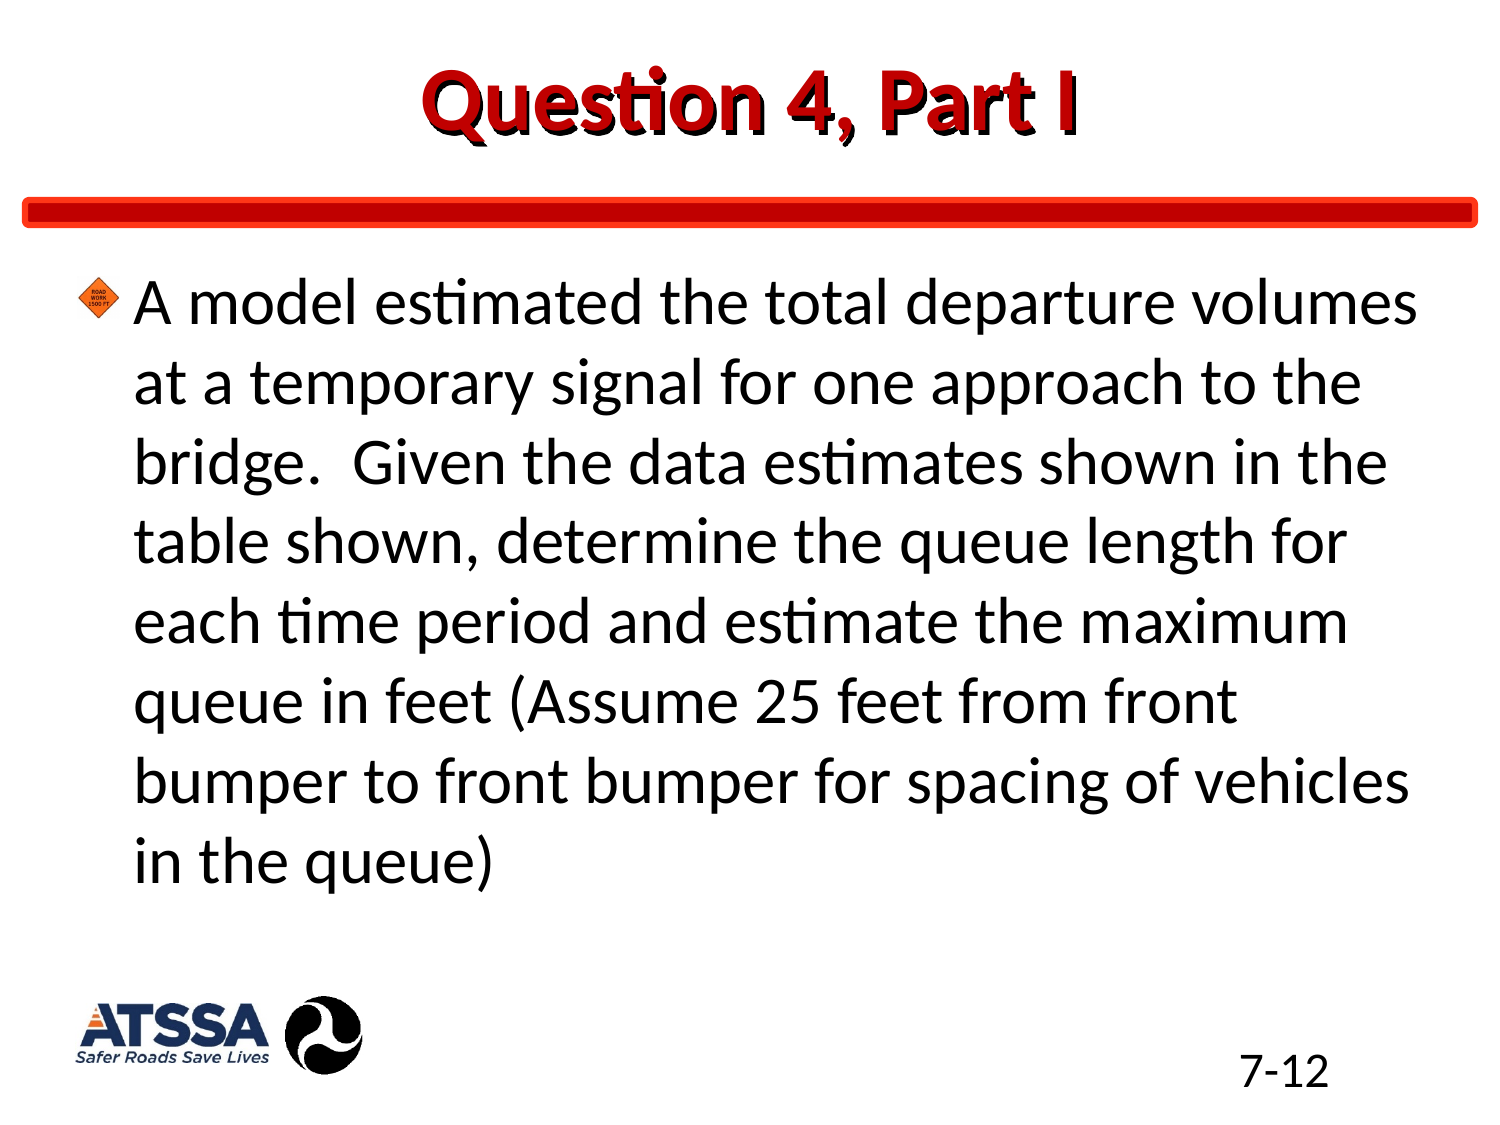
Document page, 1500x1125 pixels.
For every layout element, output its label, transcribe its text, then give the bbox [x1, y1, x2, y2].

title Question 4, Part I [0, 0, 1500, 188]
picture [77, 276, 120, 319]
picture [276, 989, 370, 1077]
picture [75, 1003, 269, 1063]
list A model estimated the total departure volumes at a temporary signal for one approach to the bridge. Given the data estimates shown in the table shown, determine the queue length for each time period and estimate the maximum queue in feet (Assume 25 feet from front bumper to front bumper for spacing of vehicles in the queue) [62, 249, 1451, 988]
